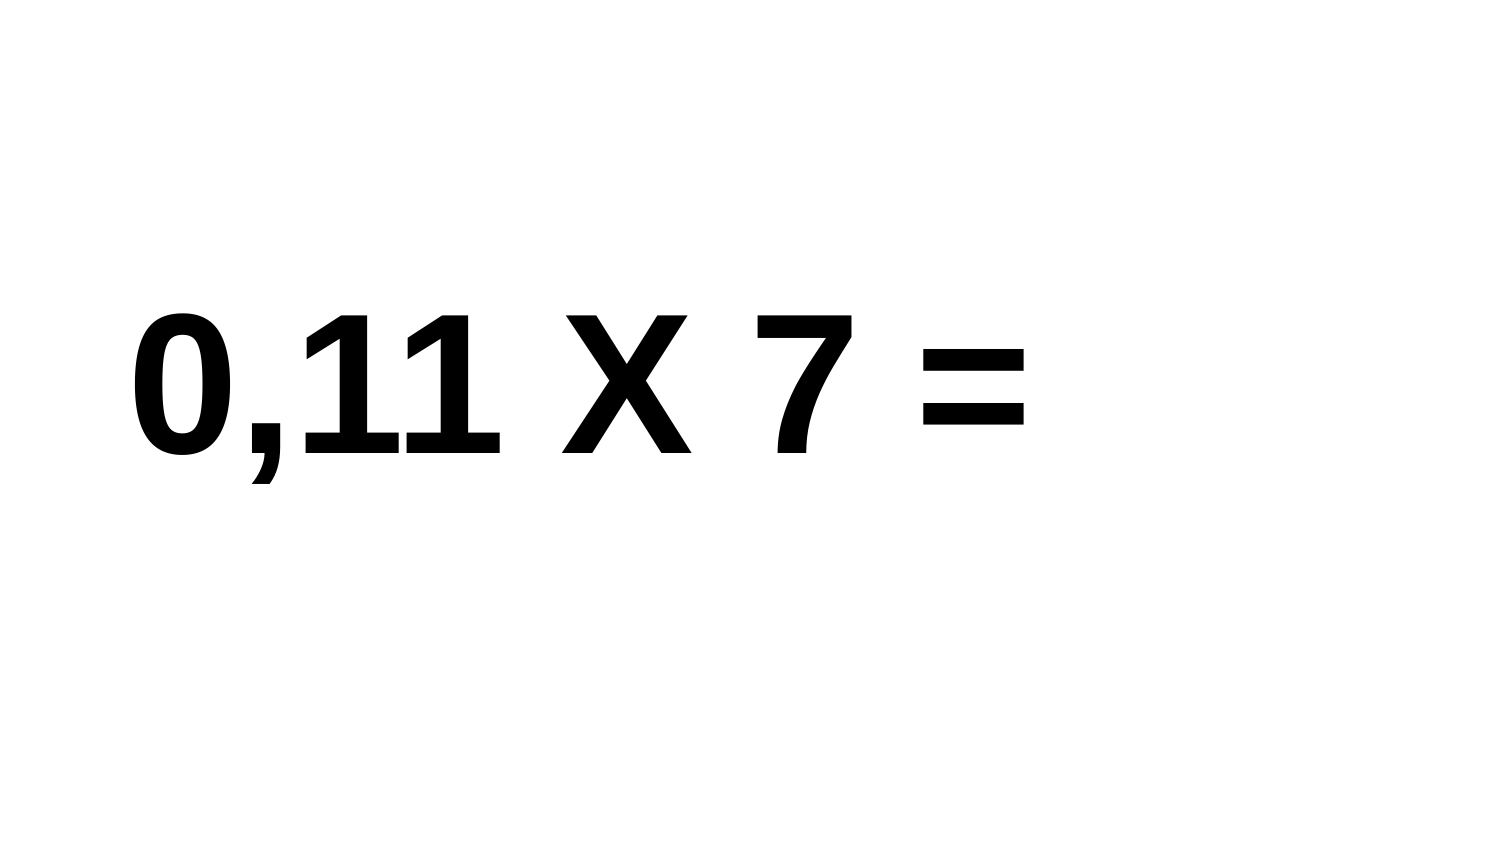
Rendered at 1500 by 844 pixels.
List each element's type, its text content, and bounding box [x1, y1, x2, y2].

text_box 0,11 X 7 = [112, 318, 1388, 509]
